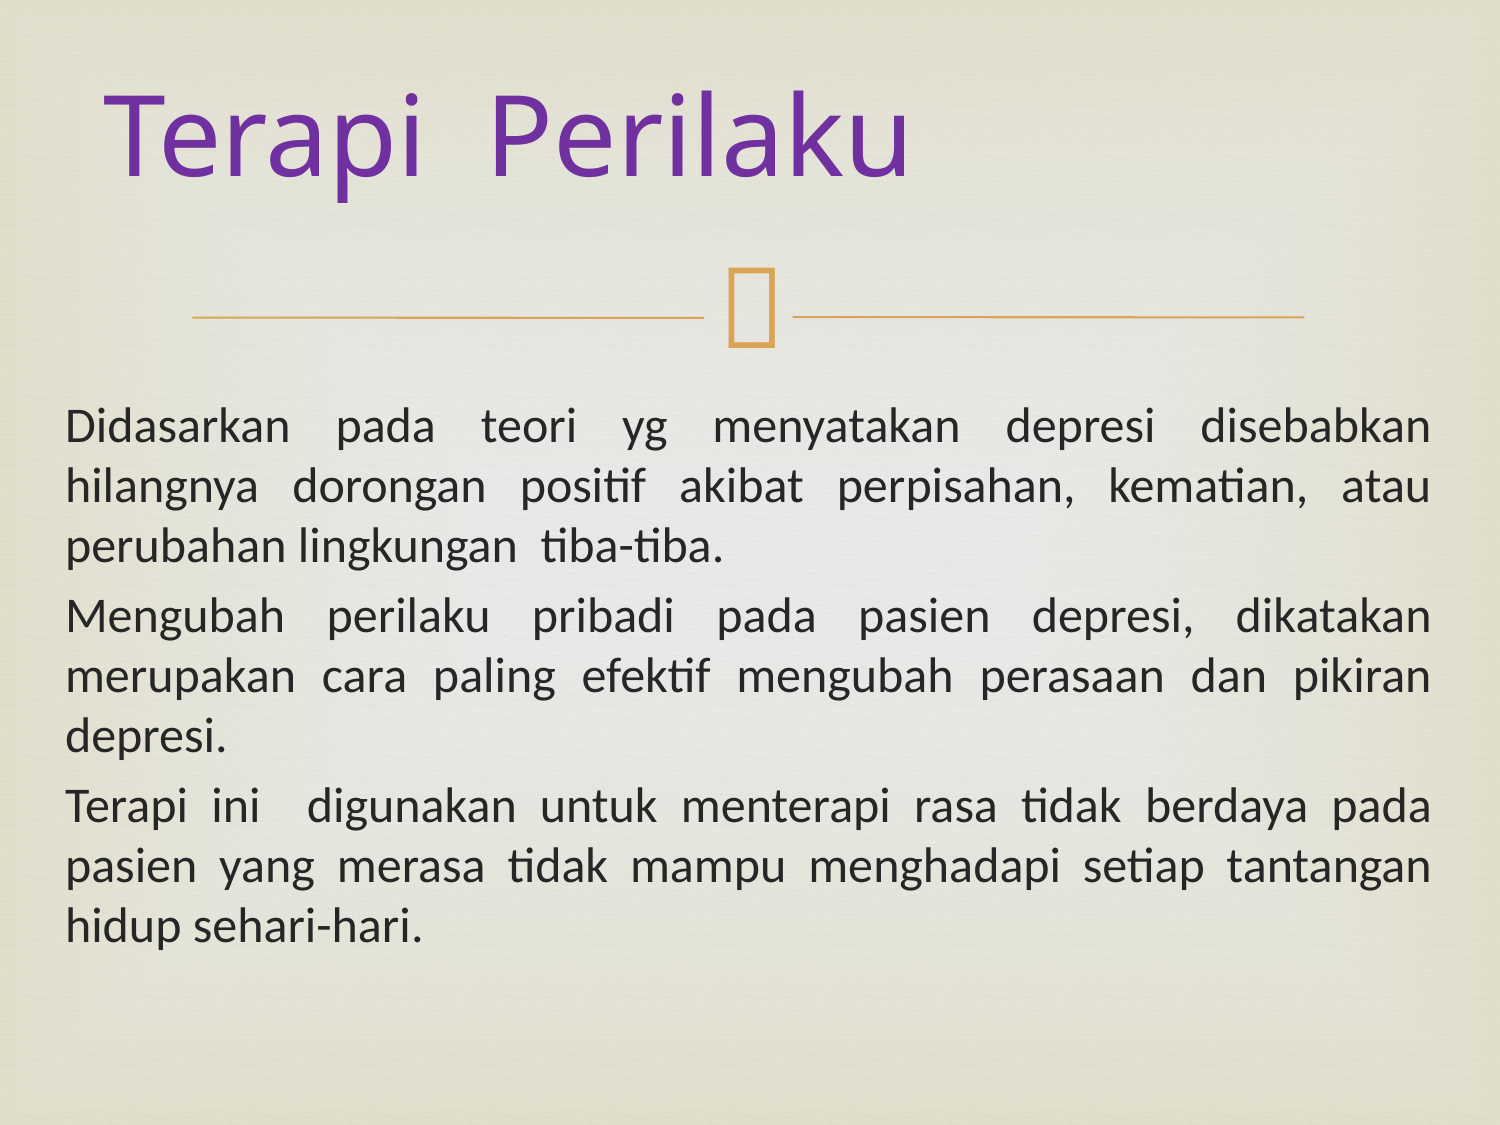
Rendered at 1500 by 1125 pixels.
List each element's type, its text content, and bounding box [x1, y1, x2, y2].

list Didasarkan pada teori yg menyatakan depresi disebabkan hilangnya dorongan positif akibat perpisahan, kematian, atau perubahan lingkungan tiba-tiba. Mengubah perilaku pribadi pada pasien depresi, dikatakan merupakan cara paling efektif mengubah perasaan dan pikiran depresi. Terapi ini digunakan untuk menterapi rasa tidak berdaya pada pasien yang merasa tidak mampu menghadapi setiap tantangan hidup sehari-hari. [50, 385, 1447, 1083]
title Terapi Perilaku [88, 30, 1412, 232]
